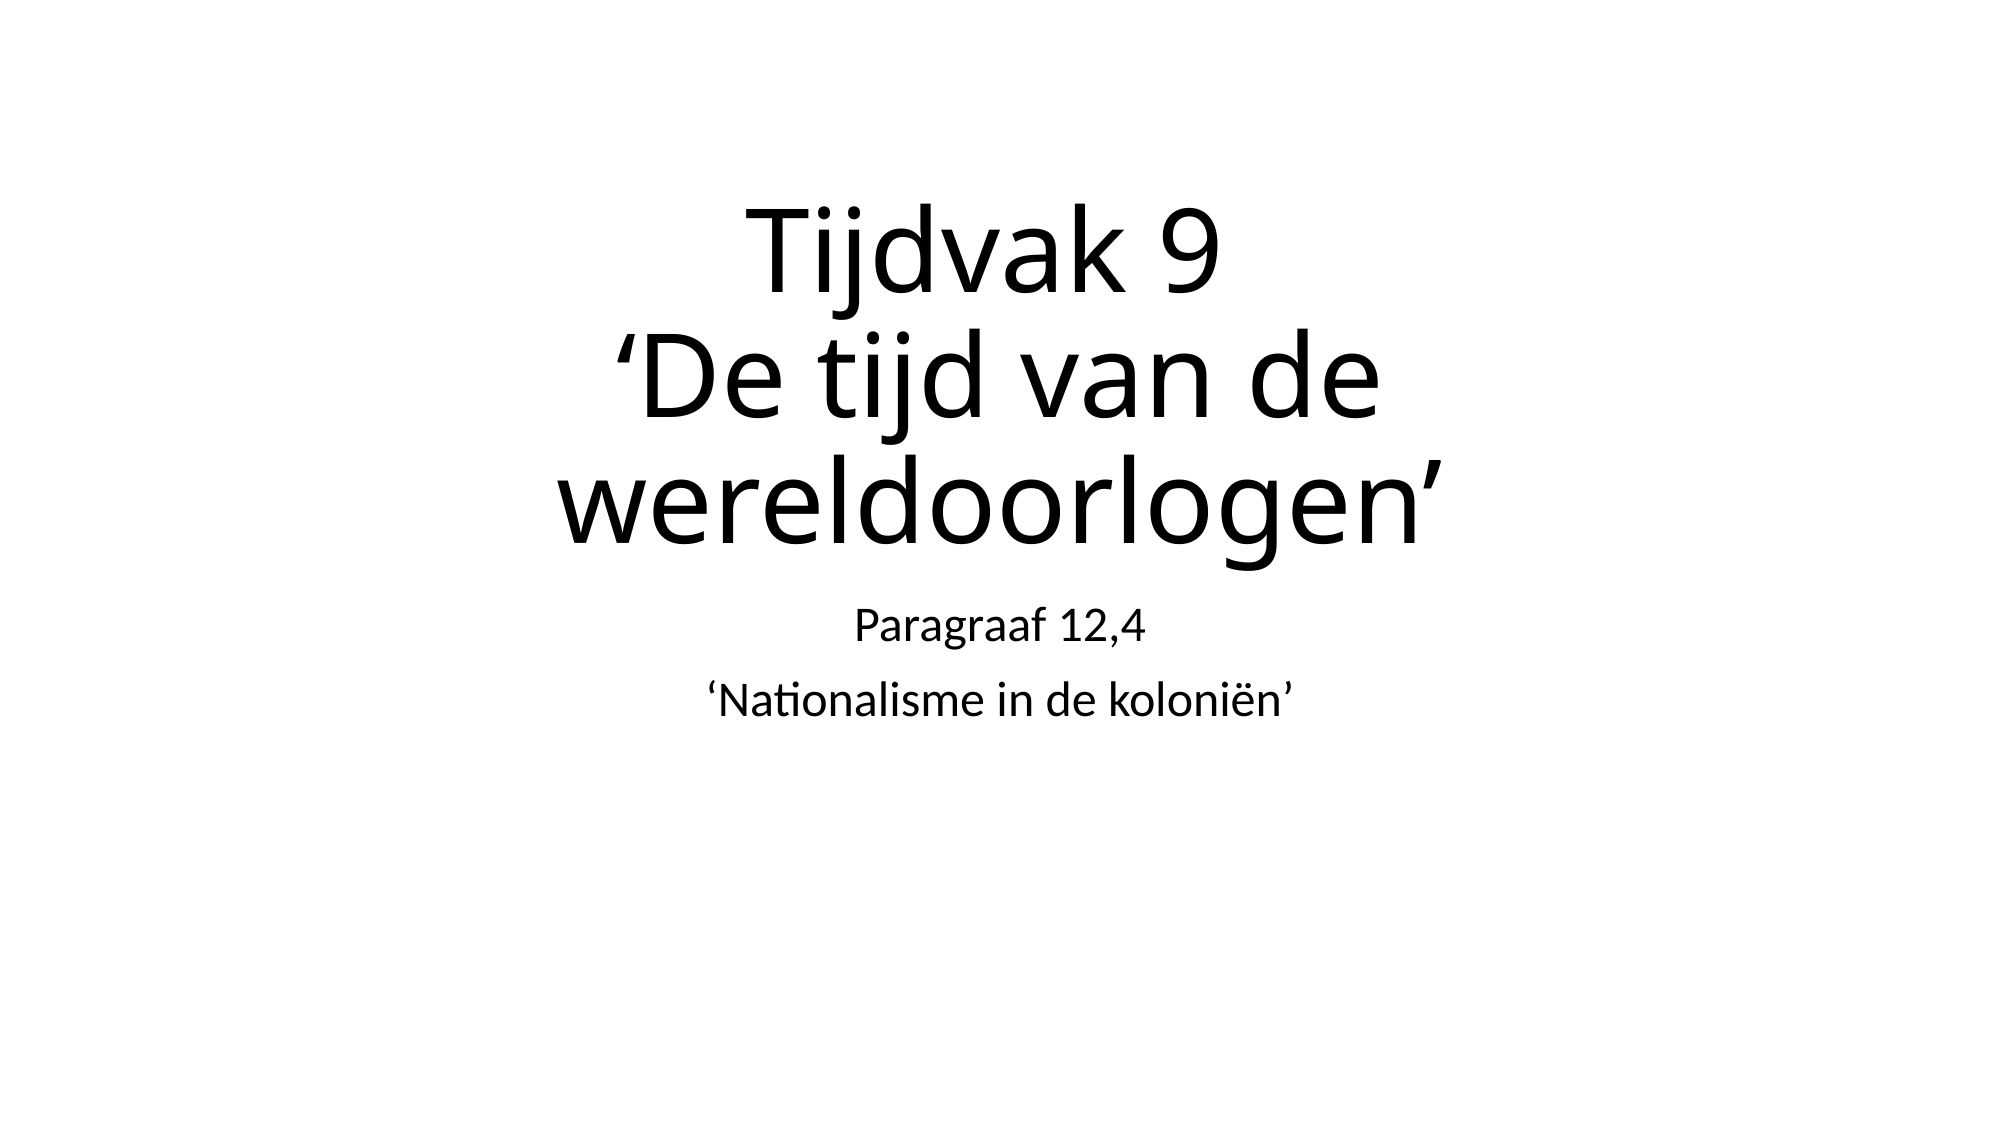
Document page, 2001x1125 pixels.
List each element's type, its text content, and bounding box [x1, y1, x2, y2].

subtitle Paragraaf 12,4 ‘Nationalisme in de koloniën’ [249, 590, 1750, 863]
title Tijdvak 9 ‘De tijd van de wereldoorlogen’ [249, 184, 1750, 576]
